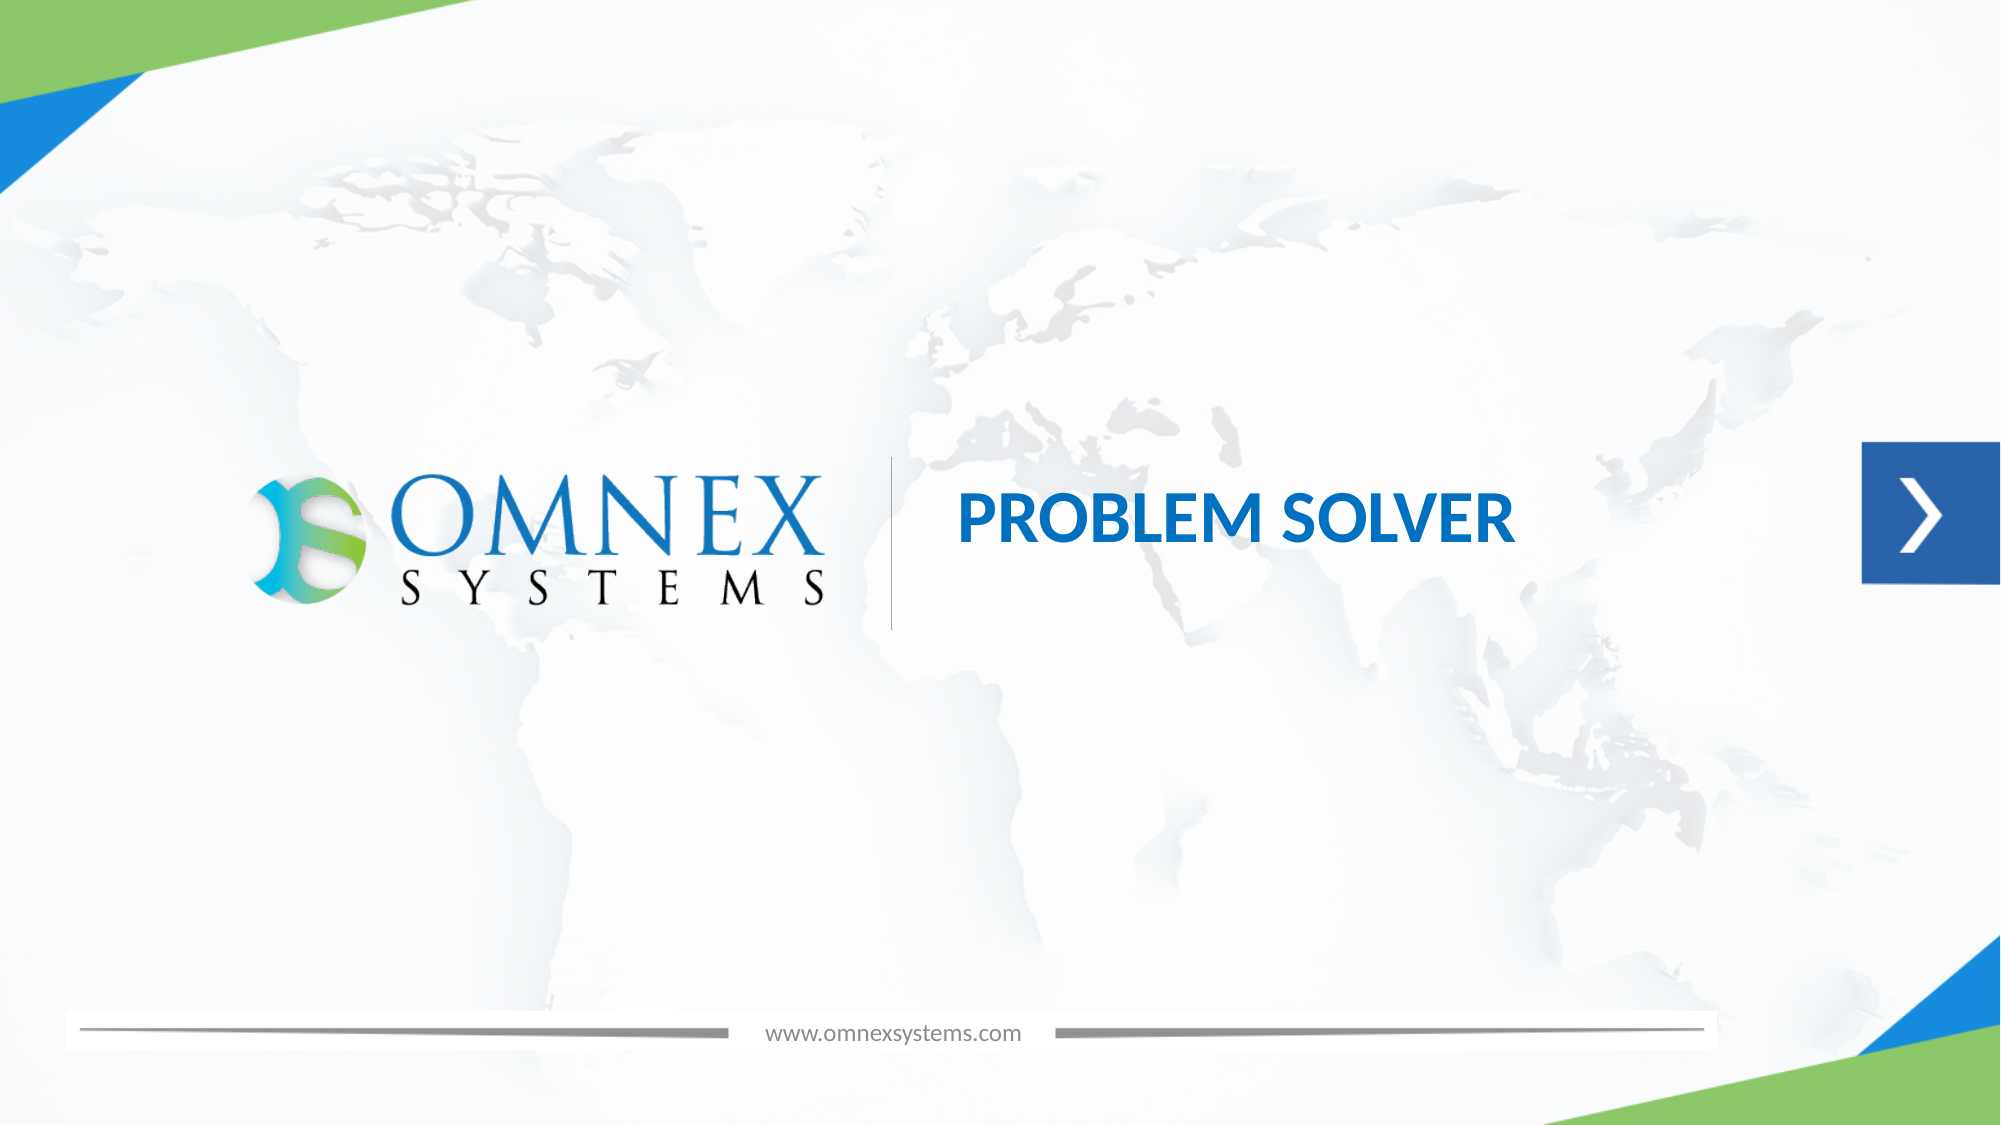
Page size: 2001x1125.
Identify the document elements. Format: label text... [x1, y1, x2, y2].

picture [0, 0, 2001, 1125]
text_box PROBLEM SOLVER [942, 460, 1606, 566]
